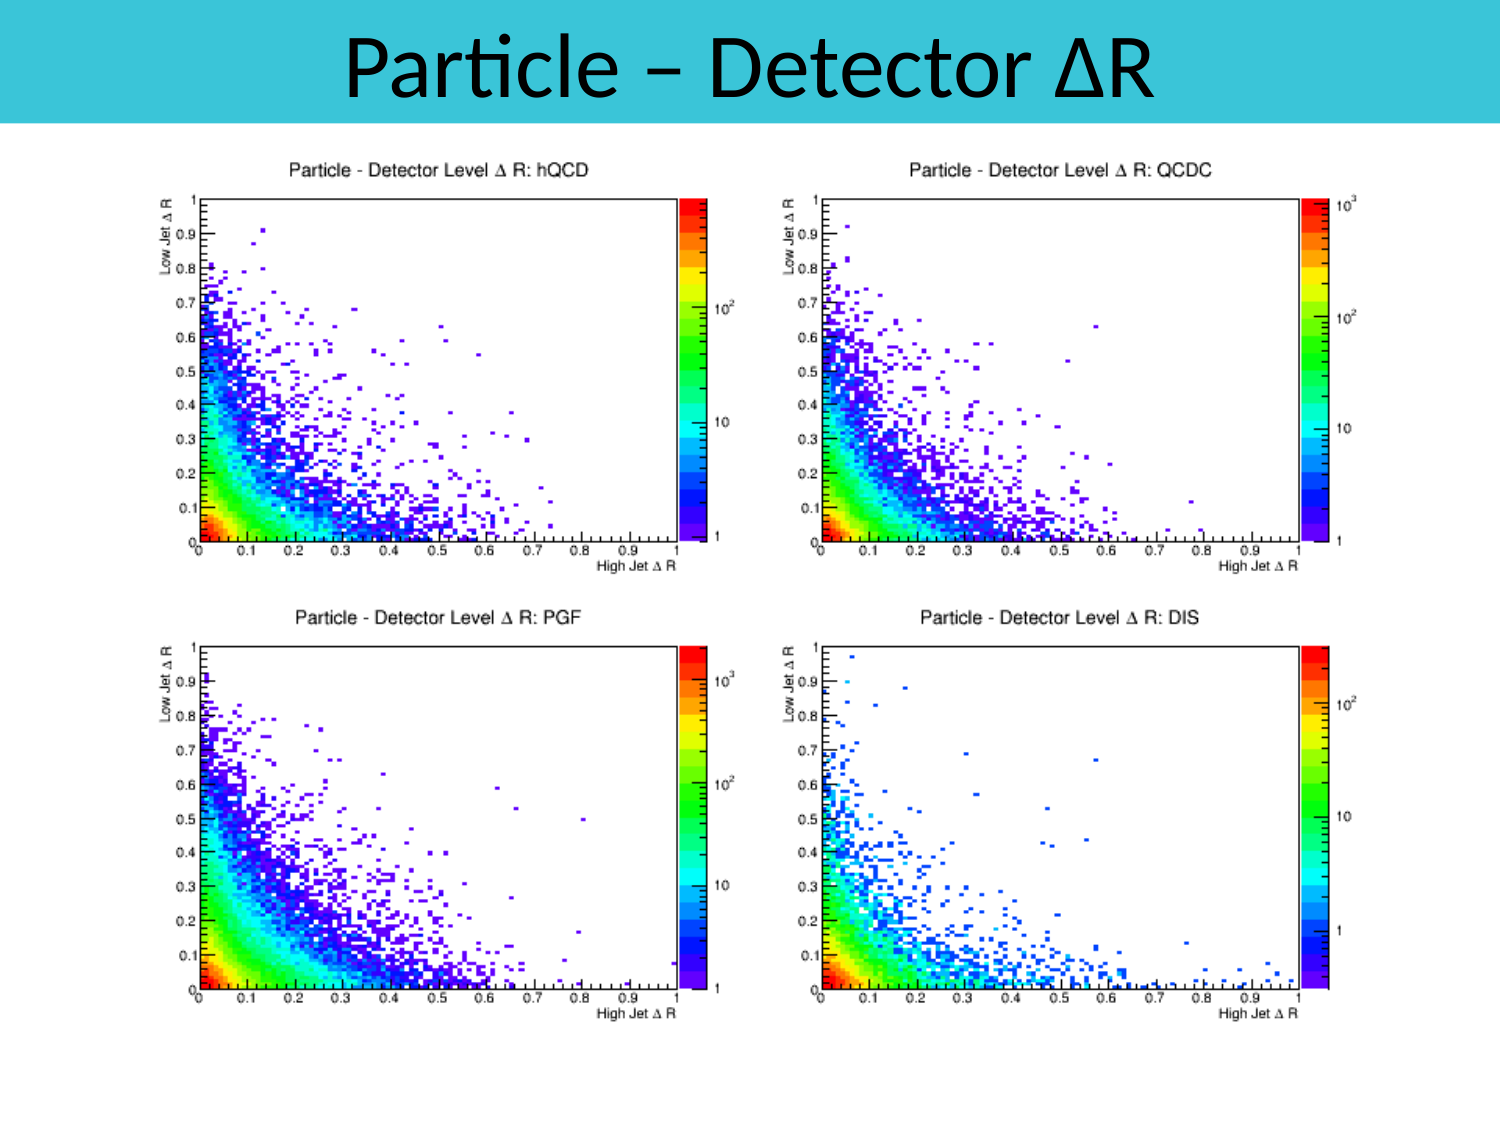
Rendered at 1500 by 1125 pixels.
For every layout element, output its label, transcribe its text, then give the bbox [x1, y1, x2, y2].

picture [128, 147, 1372, 1042]
text_box Particle – Detector ∆R [0, 0, 1500, 124]
